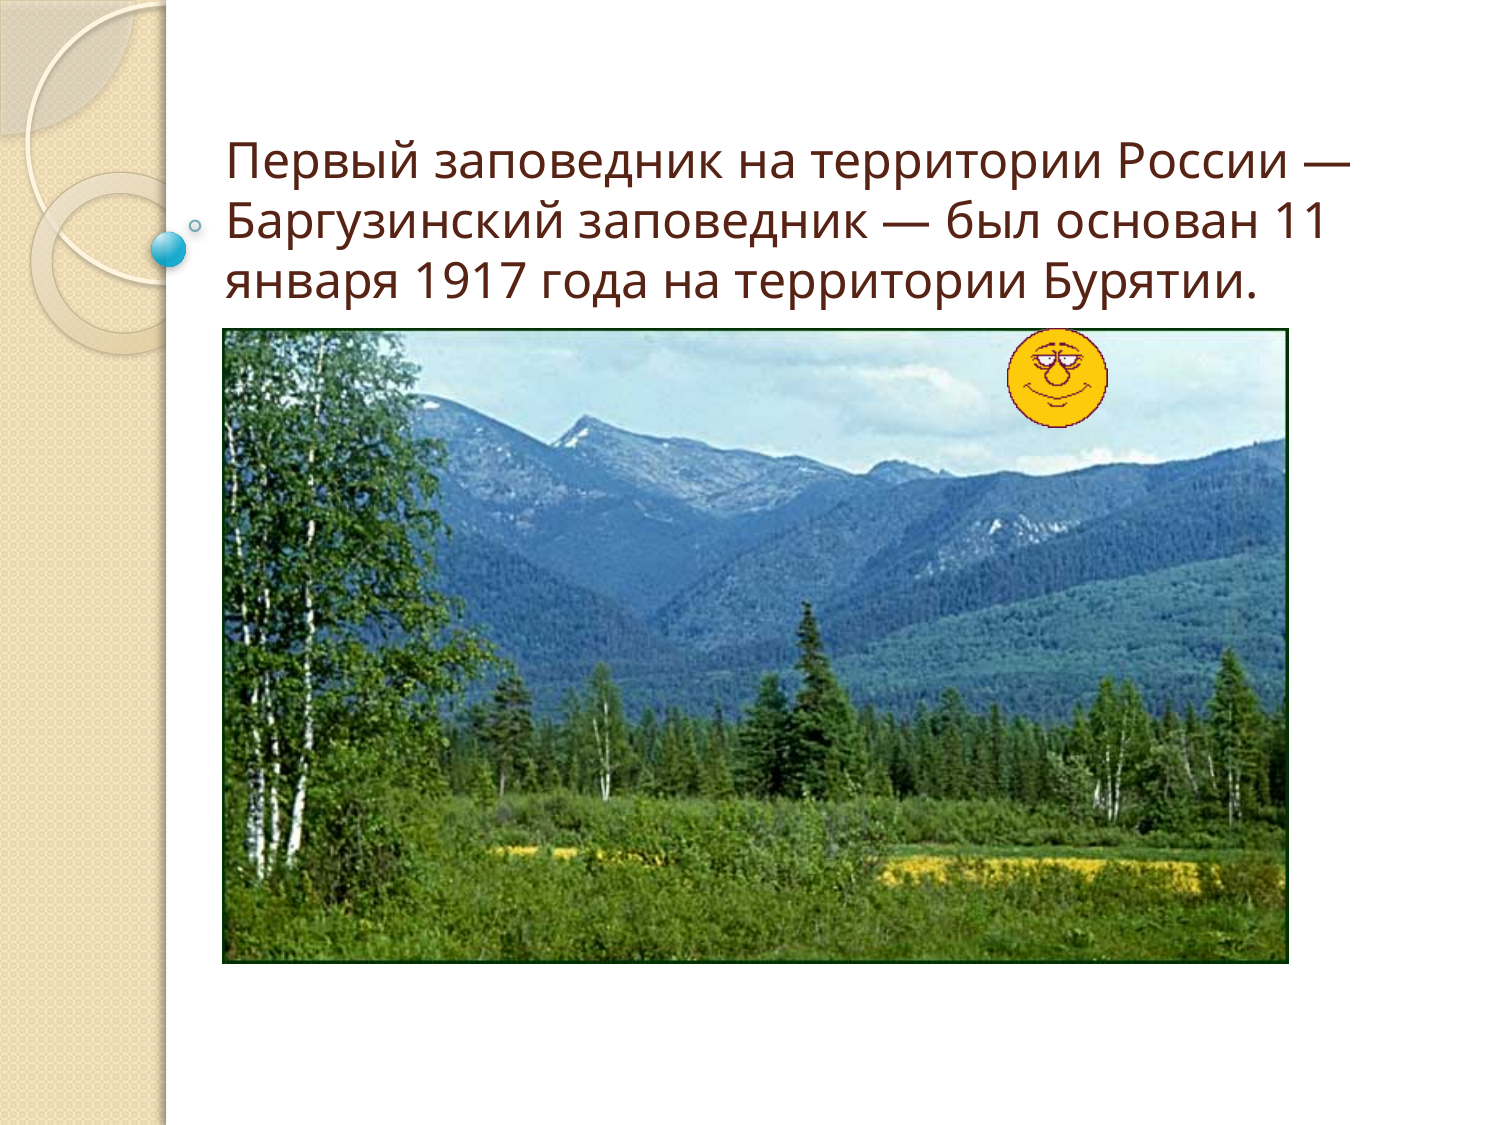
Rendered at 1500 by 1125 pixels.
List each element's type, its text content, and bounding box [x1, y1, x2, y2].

picture [222, 327, 1290, 964]
title Первый заповедник на территории России — Баргузинский заповедник — был основан 11 января 1917 года на территории Бурятии. [210, 46, 1388, 317]
